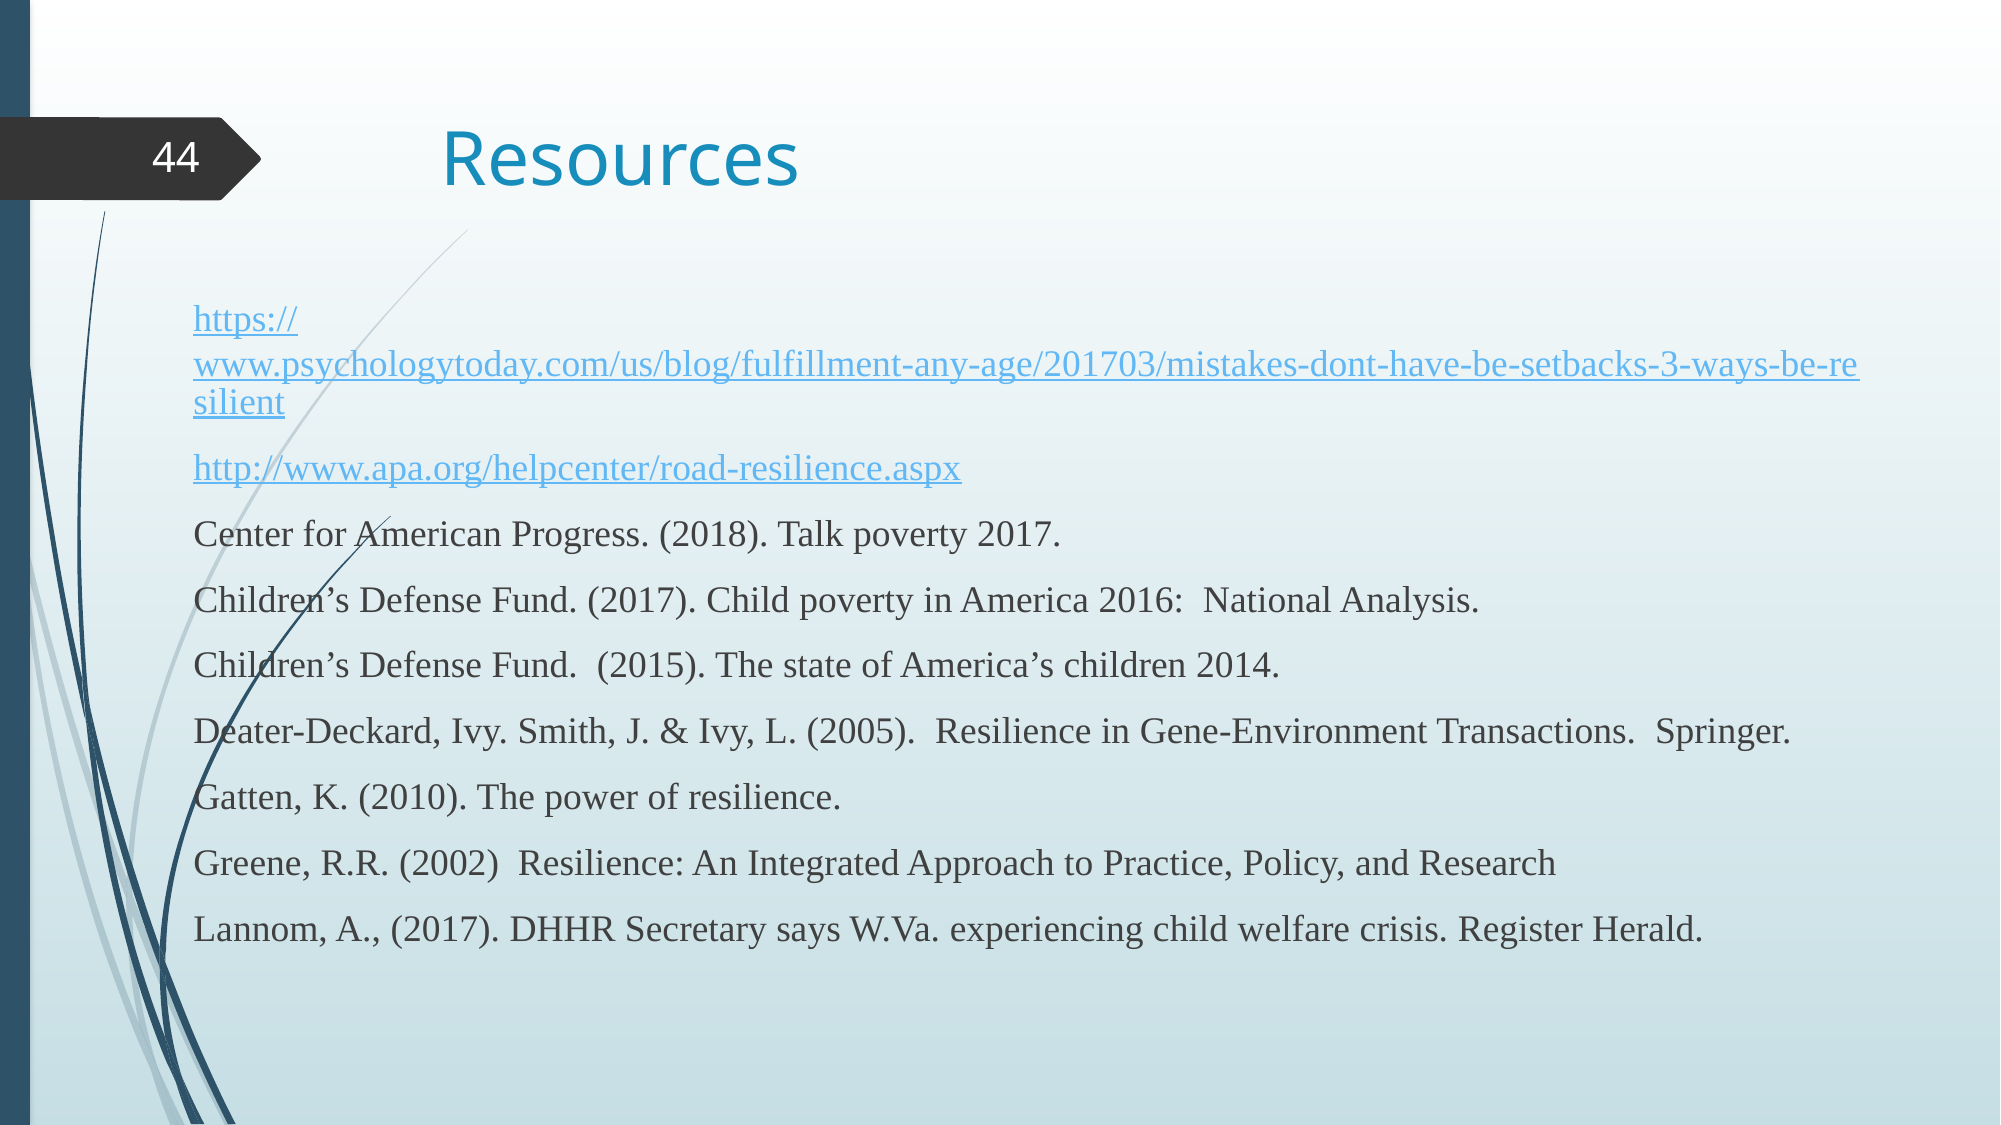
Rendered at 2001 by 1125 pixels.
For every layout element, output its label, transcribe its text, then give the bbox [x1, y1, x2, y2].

slide_number 44 [87, 129, 216, 190]
title Resources [425, 102, 1888, 313]
list https://www.psychologytoday.com/us/blog/fulfillment-any-age/201703/mistakes-dont-have-be-setbacks-3-ways-be-resilient http://www.apa.org/helpcenter/road-resilience.aspx Center for American Progress. (2018). Talk poverty 2017. Children’s Defense Fund. (2017). Child poverty in America 2016: National Analysis. Children’s Defense Fund. (2015). The state of America’s children 2014. Deater-Deckard, Ivy. Smith, J. & Ivy, L. (2005). Resilience in Gene-Environment Transactions. Springer. Gatten, K. (2010). The power of resilience. Greene, R.R. (2002) Resilience: An Integrated Approach to Practice, Policy, and Research Lannom, A., (2017). DHHR Secretary says W.Va. experiencing child welfare crisis. Register Herald. [178, 286, 1882, 1023]
